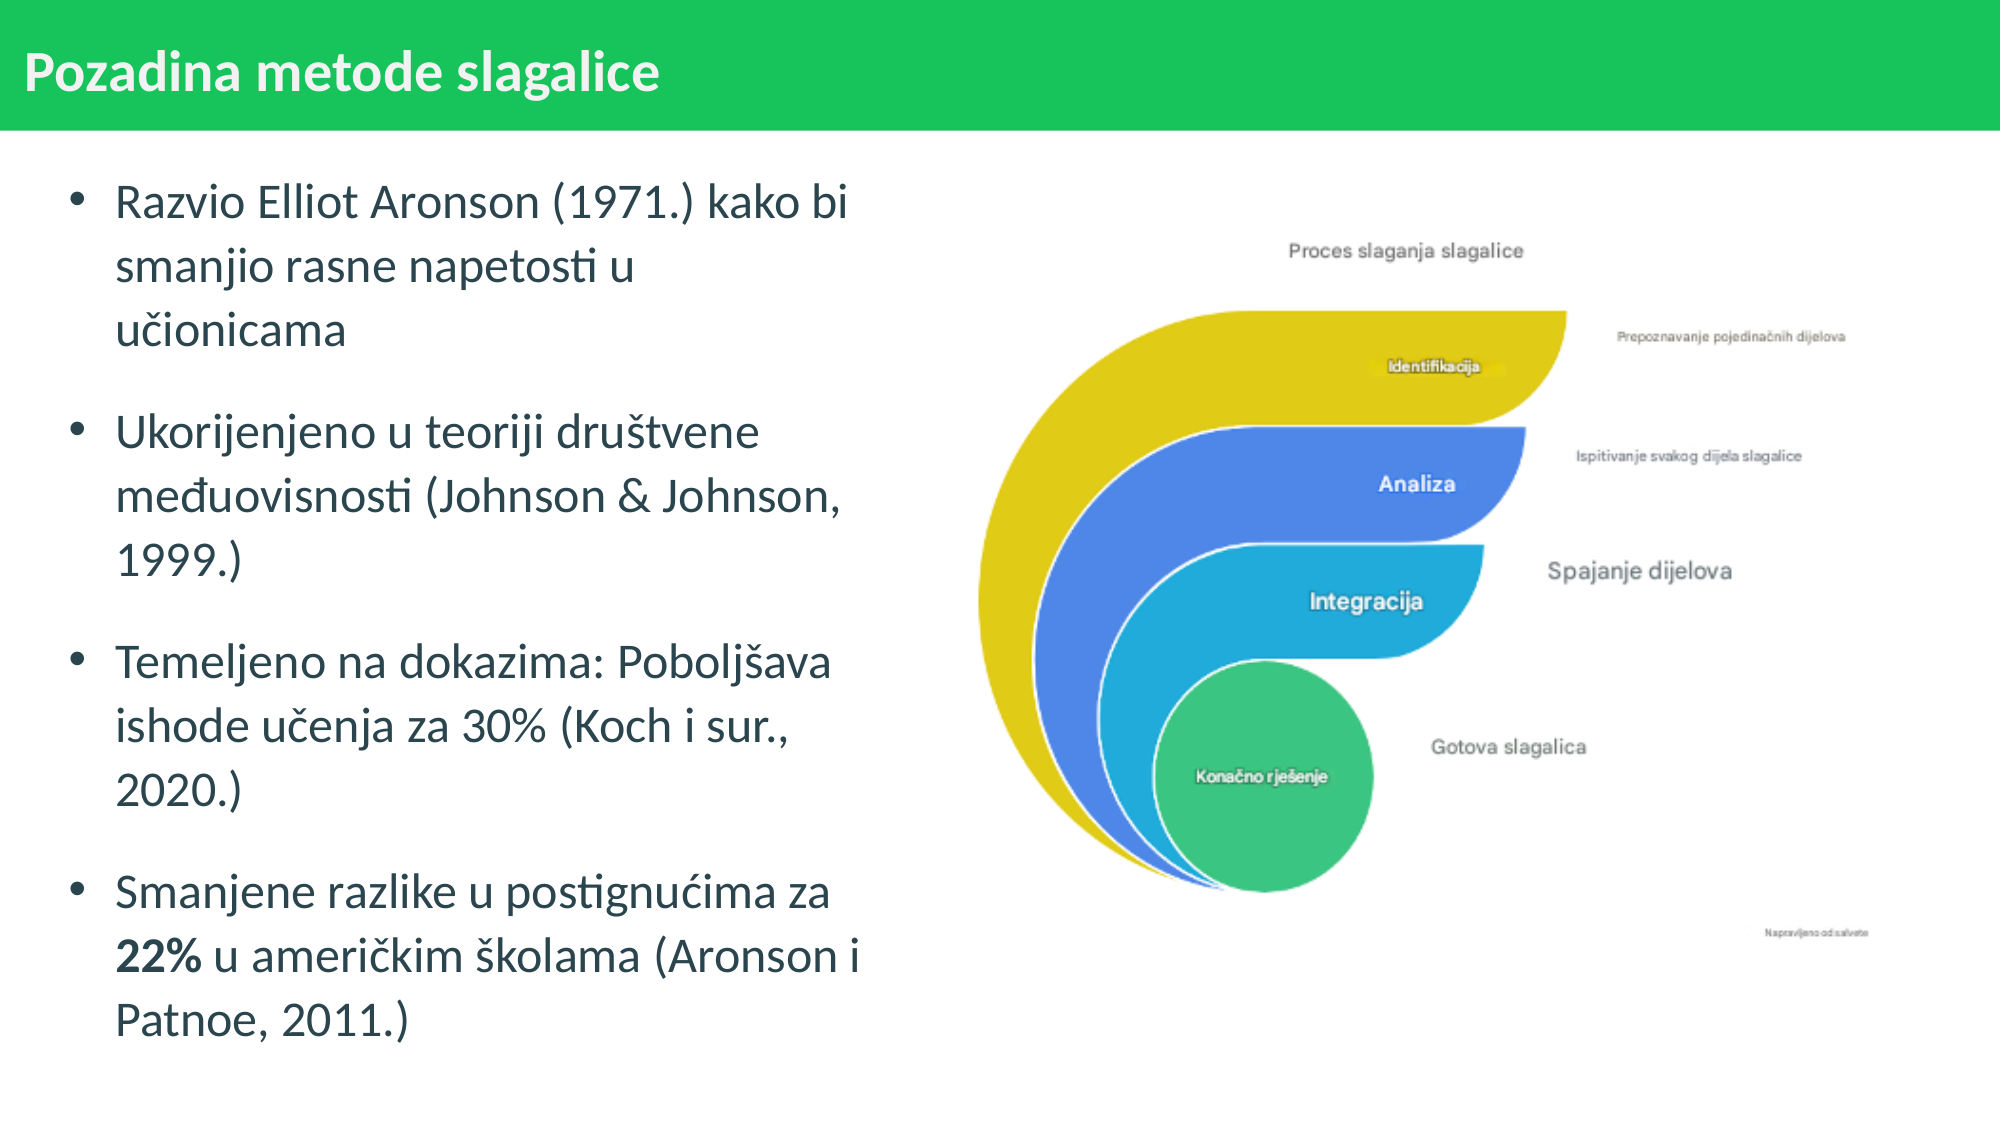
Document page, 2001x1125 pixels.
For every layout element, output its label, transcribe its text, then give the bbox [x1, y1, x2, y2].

picture [958, 222, 1882, 952]
list Razvio Elliot Aronson (1971.) kako bi smanjio rasne napetosti u učionicama Ukorijenjeno u teoriji društvene međuovisnosti (Johnson & Johnson, 1999.) Temeljeno na dokazima: Poboljšava ishode učenja za 30% (Koch i sur., 2020.) Smanjene razlike u postignućima za 22% u američkim školama (Aronson i Patnoe, 2011.) [16, 156, 890, 1108]
title Pozadina metode slagalice [16, 13, 1976, 131]
